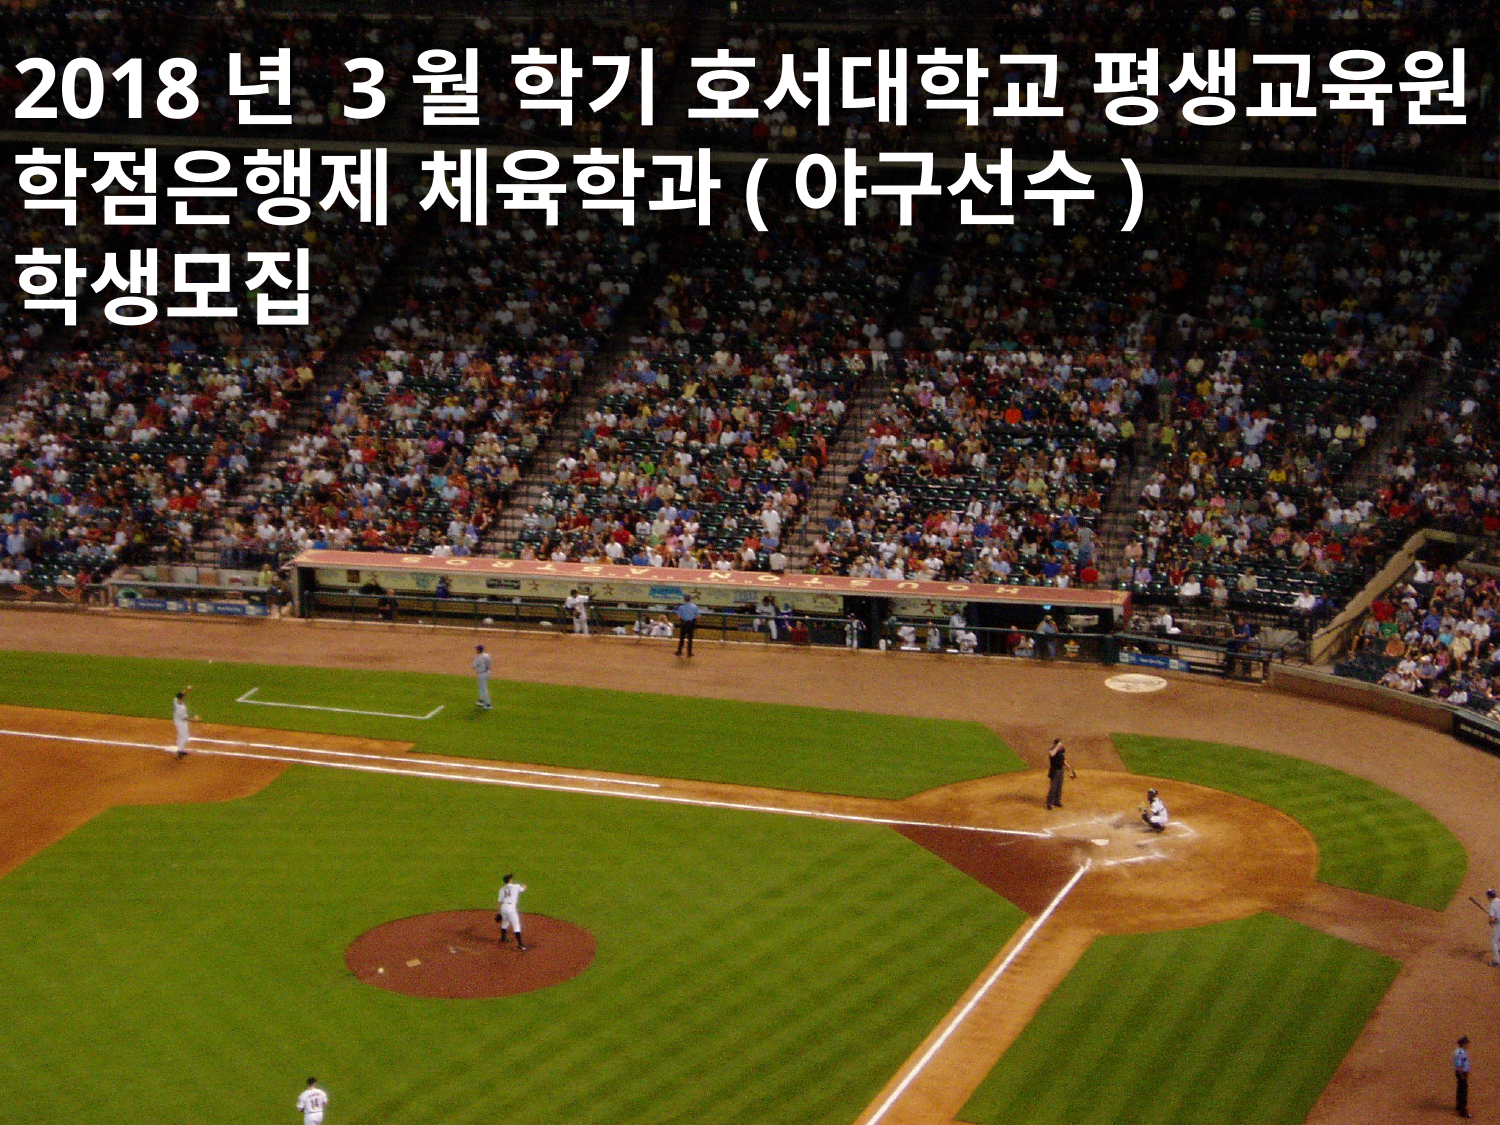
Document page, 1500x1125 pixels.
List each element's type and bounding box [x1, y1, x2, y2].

text_box [0, 0, 1500, 1125]
